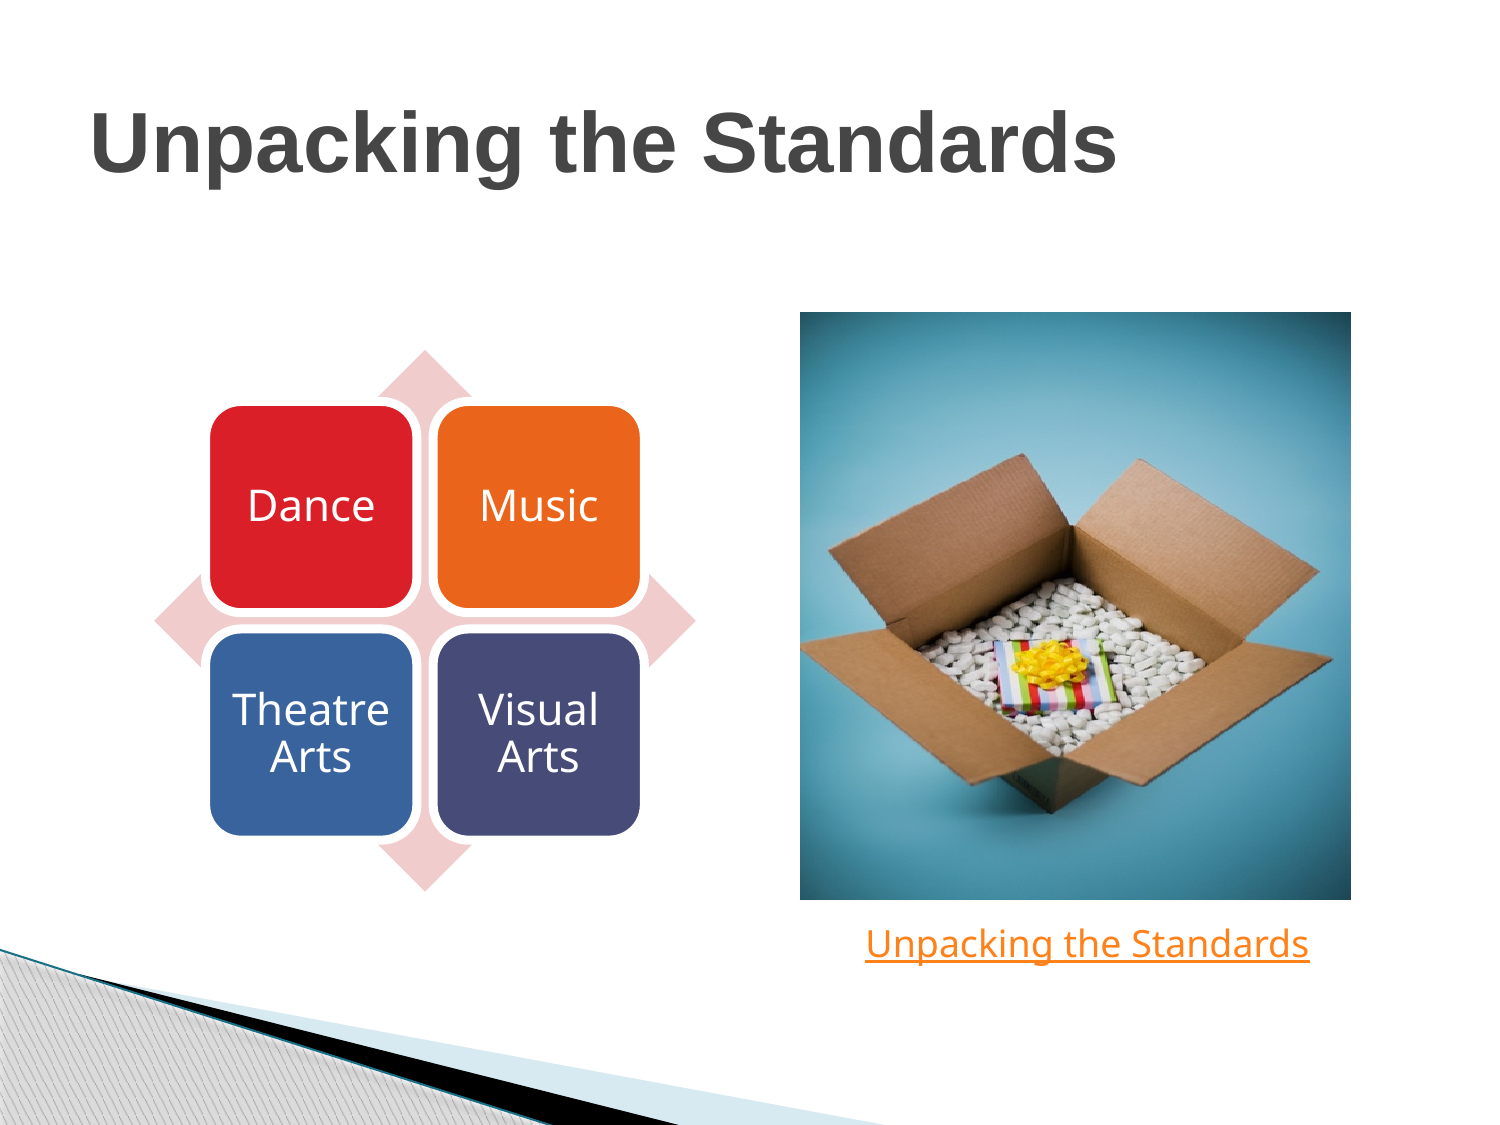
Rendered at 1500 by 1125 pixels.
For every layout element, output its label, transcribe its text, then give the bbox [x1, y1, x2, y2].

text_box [99, 349, 751, 892]
text_box Unpacking the Standards [800, 912, 1375, 979]
title Unpacking the Standards [75, 45, 1425, 233]
picture [799, 312, 1351, 901]
text_box [87, 249, 1438, 950]
